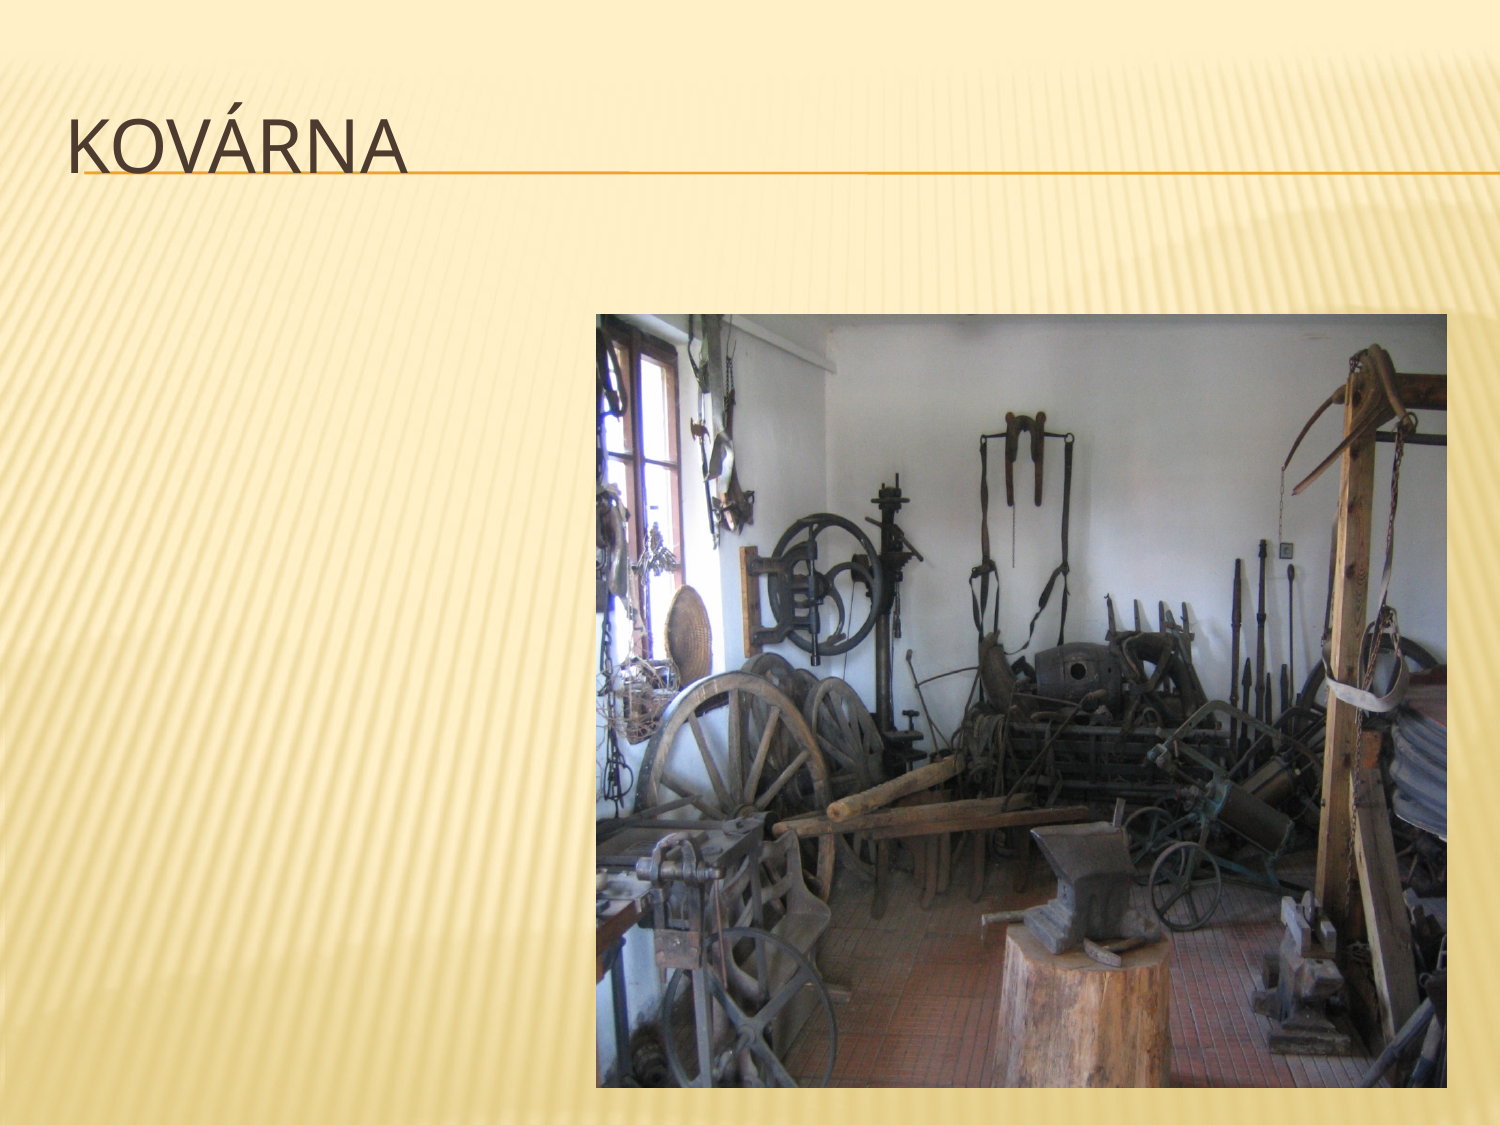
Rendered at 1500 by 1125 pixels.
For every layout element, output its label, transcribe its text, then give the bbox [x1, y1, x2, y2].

picture [595, 314, 1448, 1089]
title kovárna [49, 75, 1475, 213]
